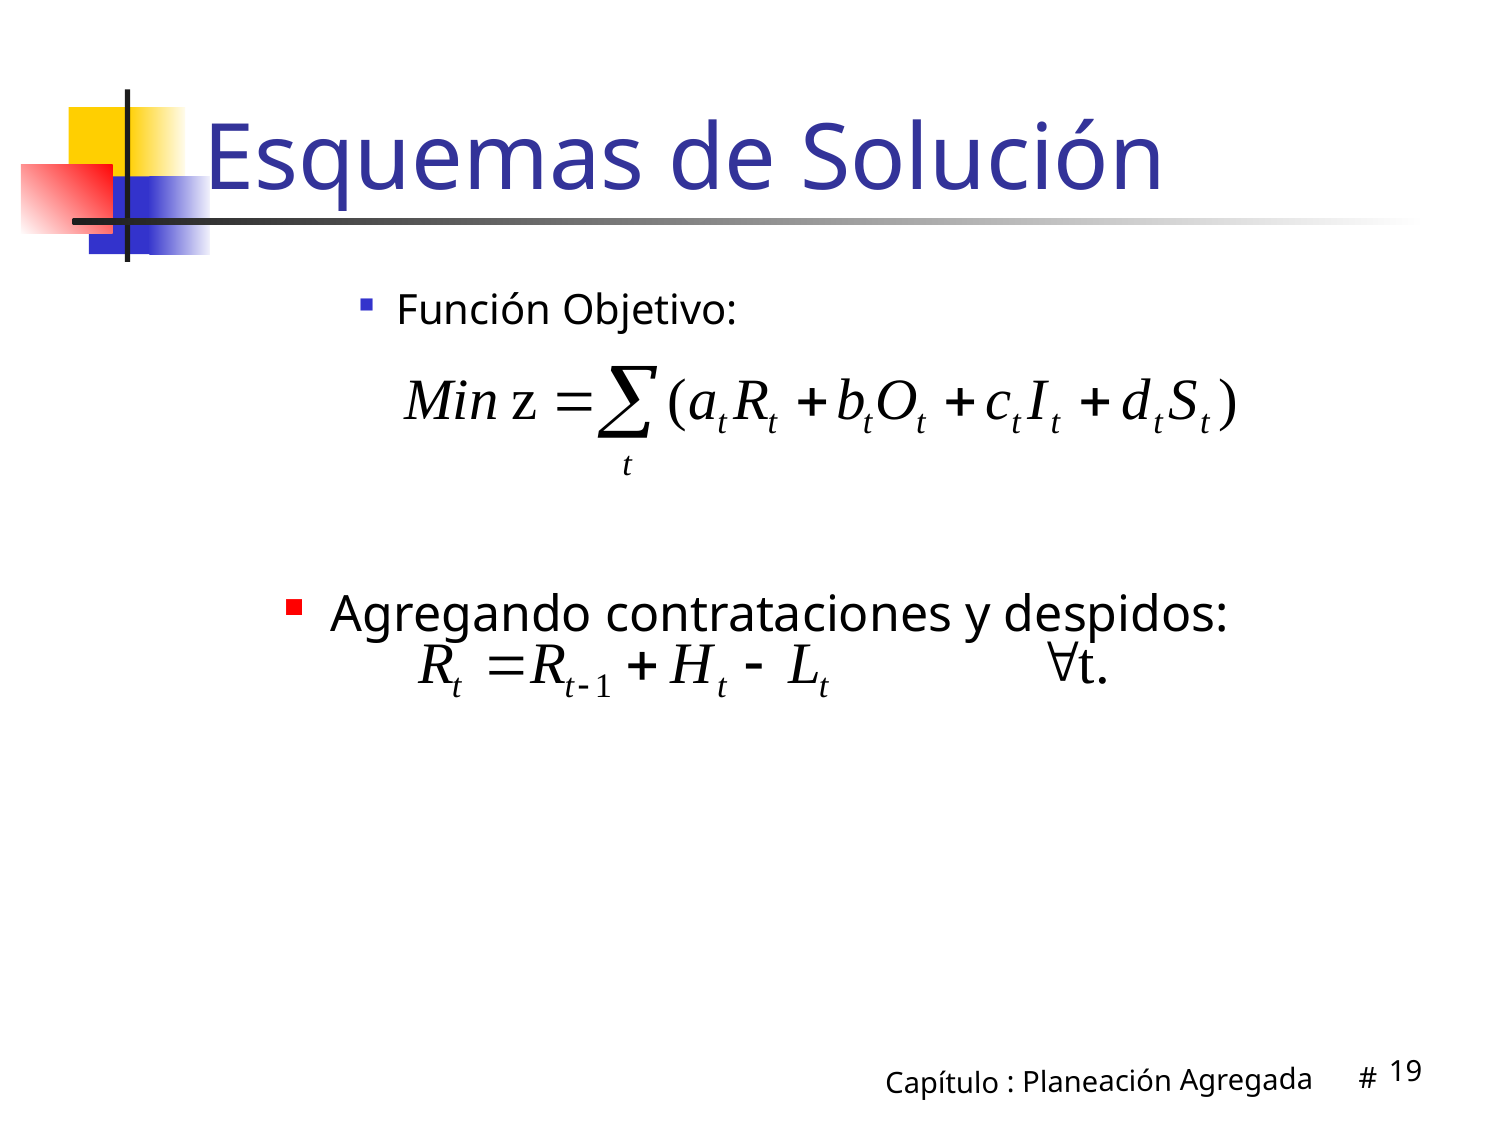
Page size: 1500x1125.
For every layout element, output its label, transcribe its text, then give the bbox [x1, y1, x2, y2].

footer Capítulo : Planeación Agregada # [836, 1028, 1427, 1109]
title Esquemas de Solución [188, 27, 1468, 216]
slide_number 19 [1124, 1024, 1438, 1101]
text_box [406, 623, 1118, 713]
list Función Objetivo: Agregando contrataciones y despidos: [193, 274, 1470, 1007]
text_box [394, 355, 1263, 488]
